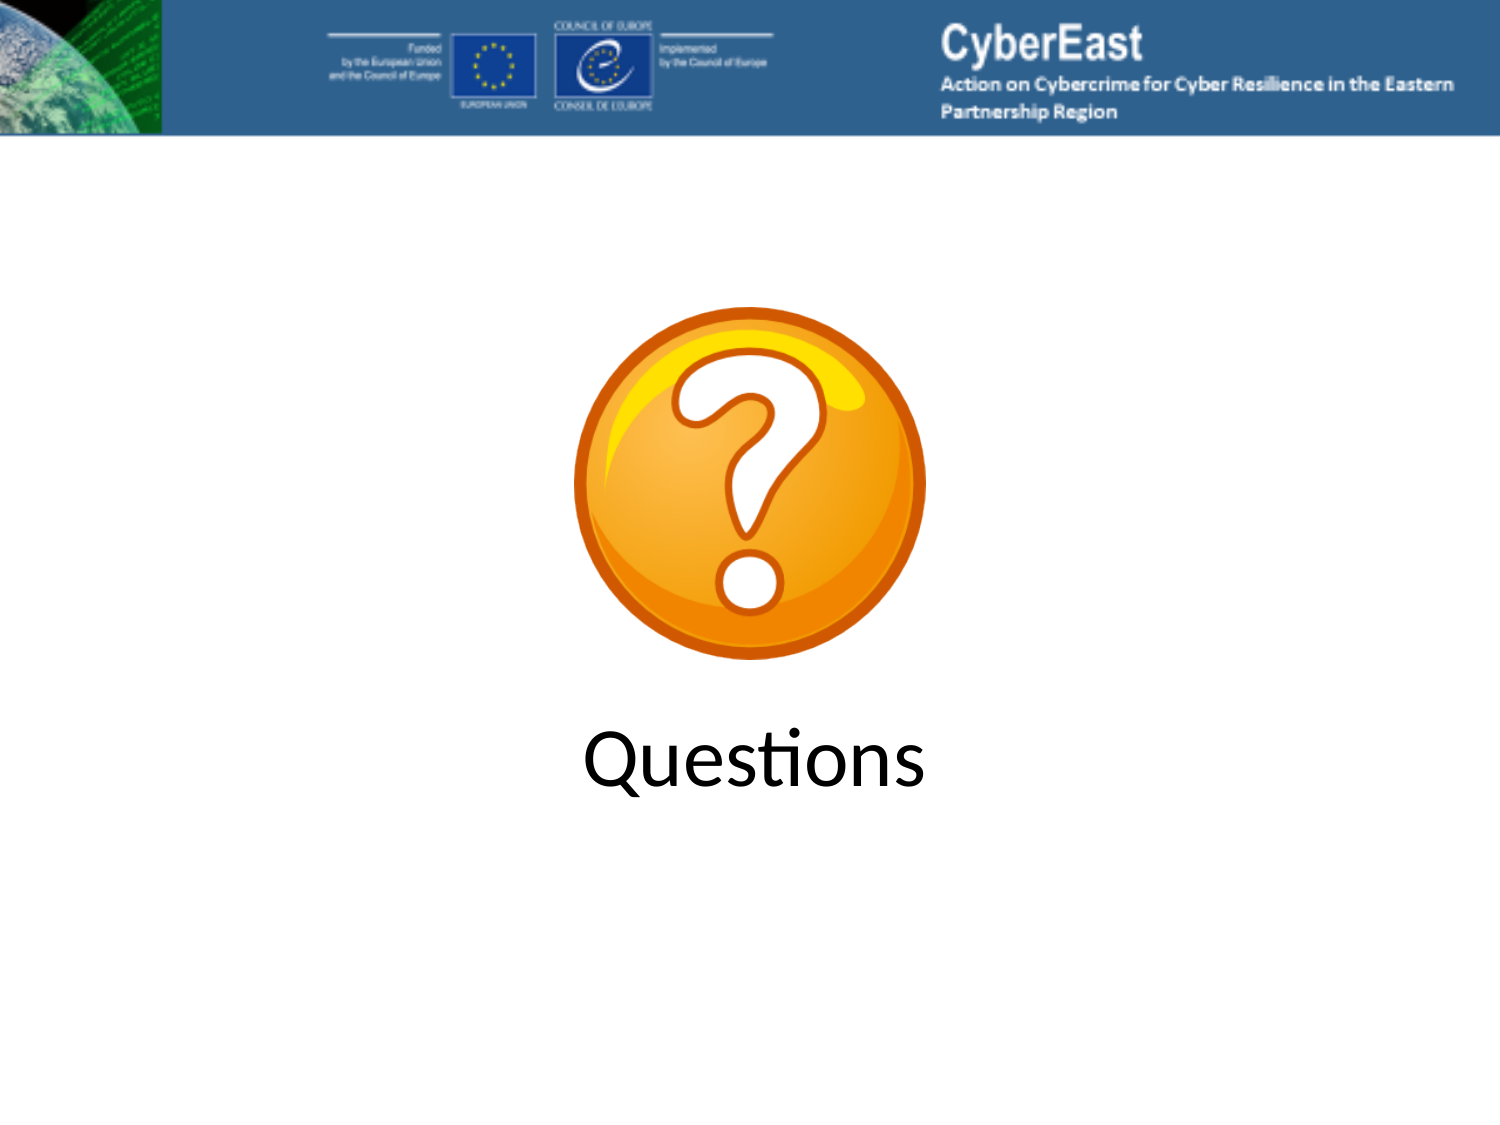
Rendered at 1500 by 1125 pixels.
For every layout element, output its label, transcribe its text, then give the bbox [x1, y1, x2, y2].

picture [0, 0, 1500, 1125]
text_box Questions [567, 694, 942, 811]
